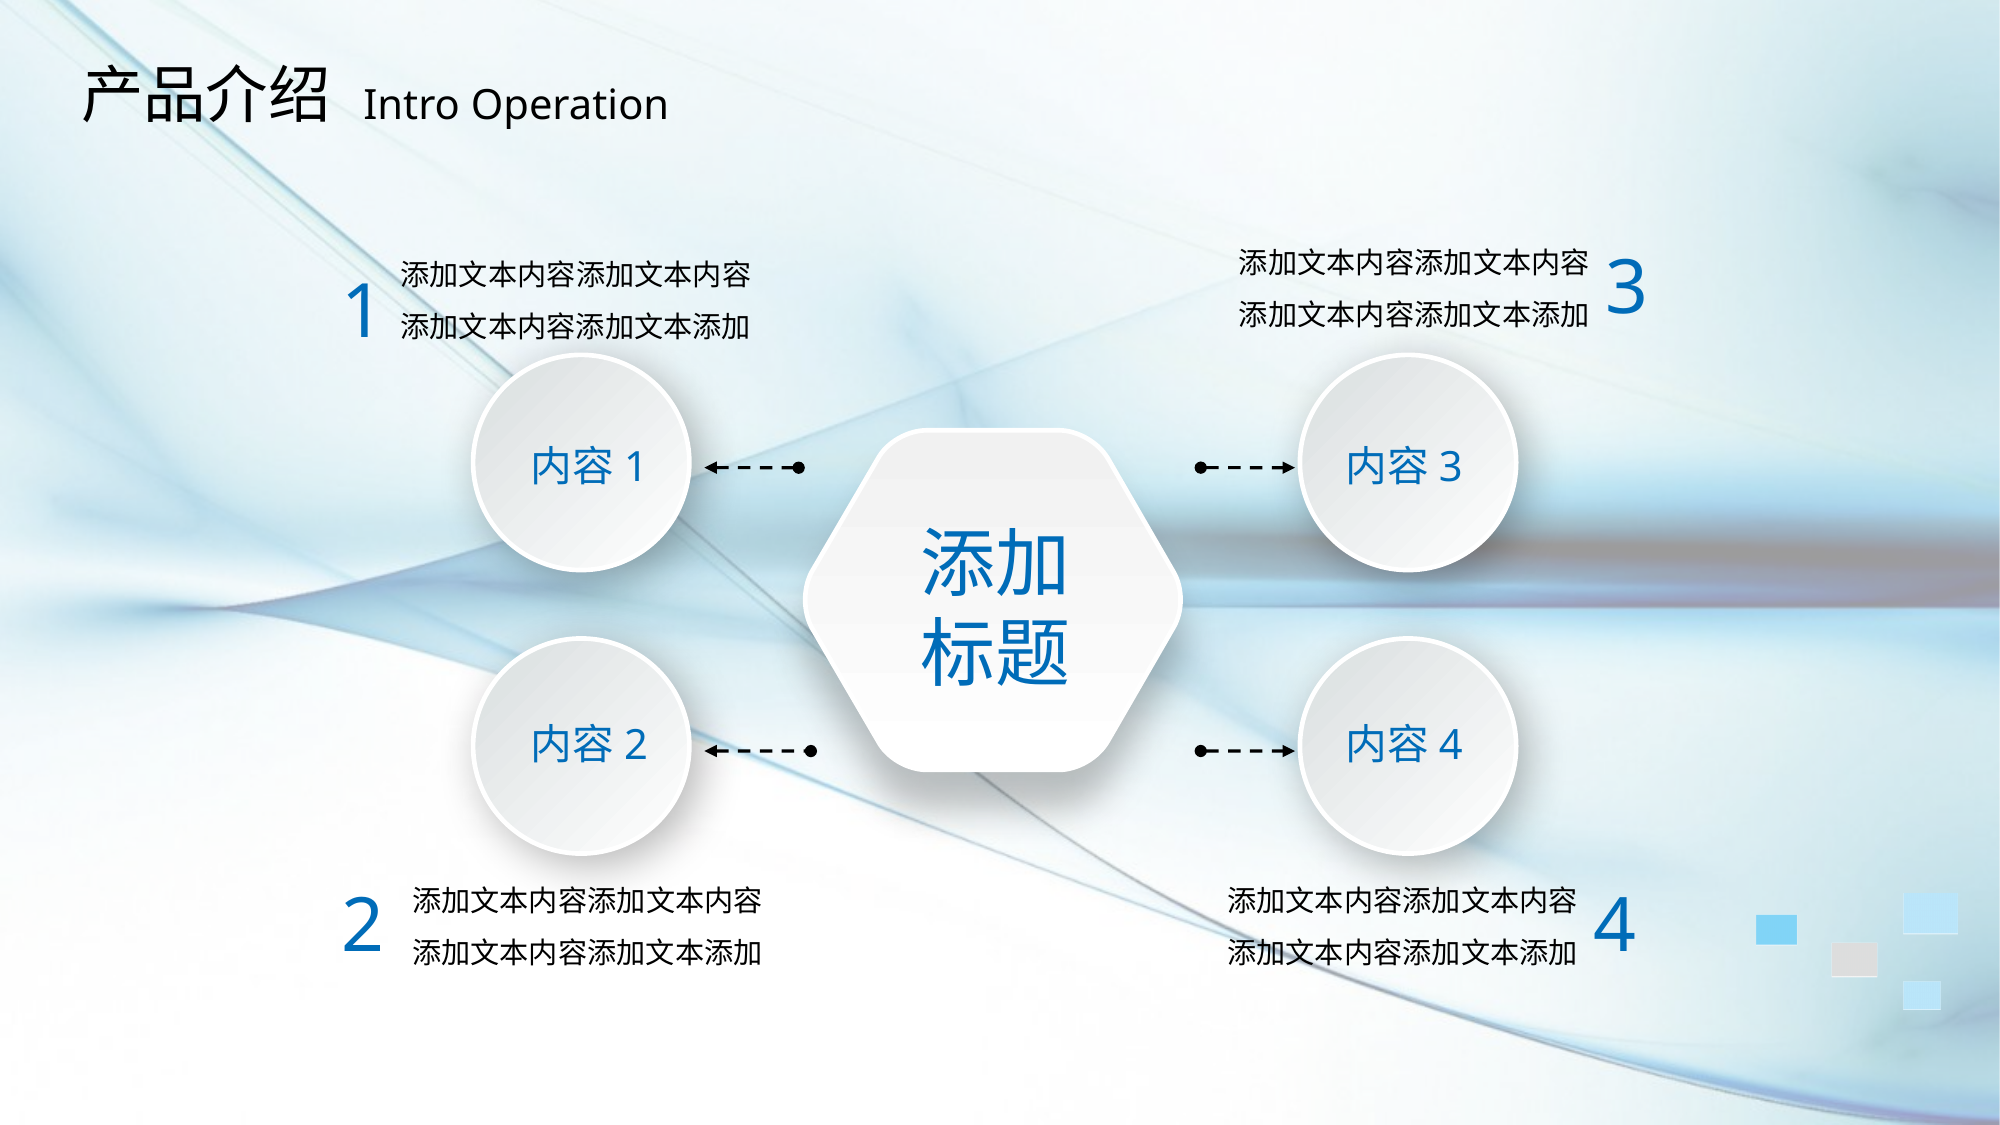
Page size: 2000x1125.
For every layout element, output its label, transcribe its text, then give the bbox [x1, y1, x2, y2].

text_box [470, 352, 692, 573]
text_box 3 [1590, 231, 1674, 337]
text_box 添加文本内容添加文本内容添加文本内容添加文本添加 [1224, 219, 1614, 340]
text_box [704, 744, 722, 758]
text_box 4 [1578, 869, 1662, 974]
picture [1755, 892, 1959, 1010]
text_box [1297, 352, 1519, 573]
text_box [1194, 461, 1213, 474]
text_box [704, 461, 722, 474]
text_box 添加文本内容添加文本内容添加文本内容添加文本添加 [385, 231, 776, 352]
text_box [1282, 461, 1296, 474]
text_box [470, 636, 692, 856]
text_box 内容3 [1330, 432, 1496, 498]
text_box 内容1 [515, 432, 682, 498]
text_box 添加文本内容添加文本内容添加文本内容添加文本添加 [1212, 857, 1603, 978]
text_box 添加文本内容添加文本内容添加文本内容添加文本添加 [397, 857, 788, 978]
text_box Intro Operation [341, 72, 692, 134]
text_box [804, 744, 818, 758]
text_box 添加 标题 [905, 508, 1086, 703]
text_box [1282, 744, 1296, 758]
text_box 2 [326, 869, 410, 974]
text_box [1297, 636, 1519, 856]
text_box [805, 430, 1181, 770]
text_box 产品介绍 [69, 48, 343, 135]
text_box 内容2 [515, 710, 682, 776]
text_box 内容4 [1330, 710, 1496, 776]
text_box [1194, 744, 1213, 758]
text_box 1 [326, 254, 410, 360]
text_box [792, 461, 805, 474]
